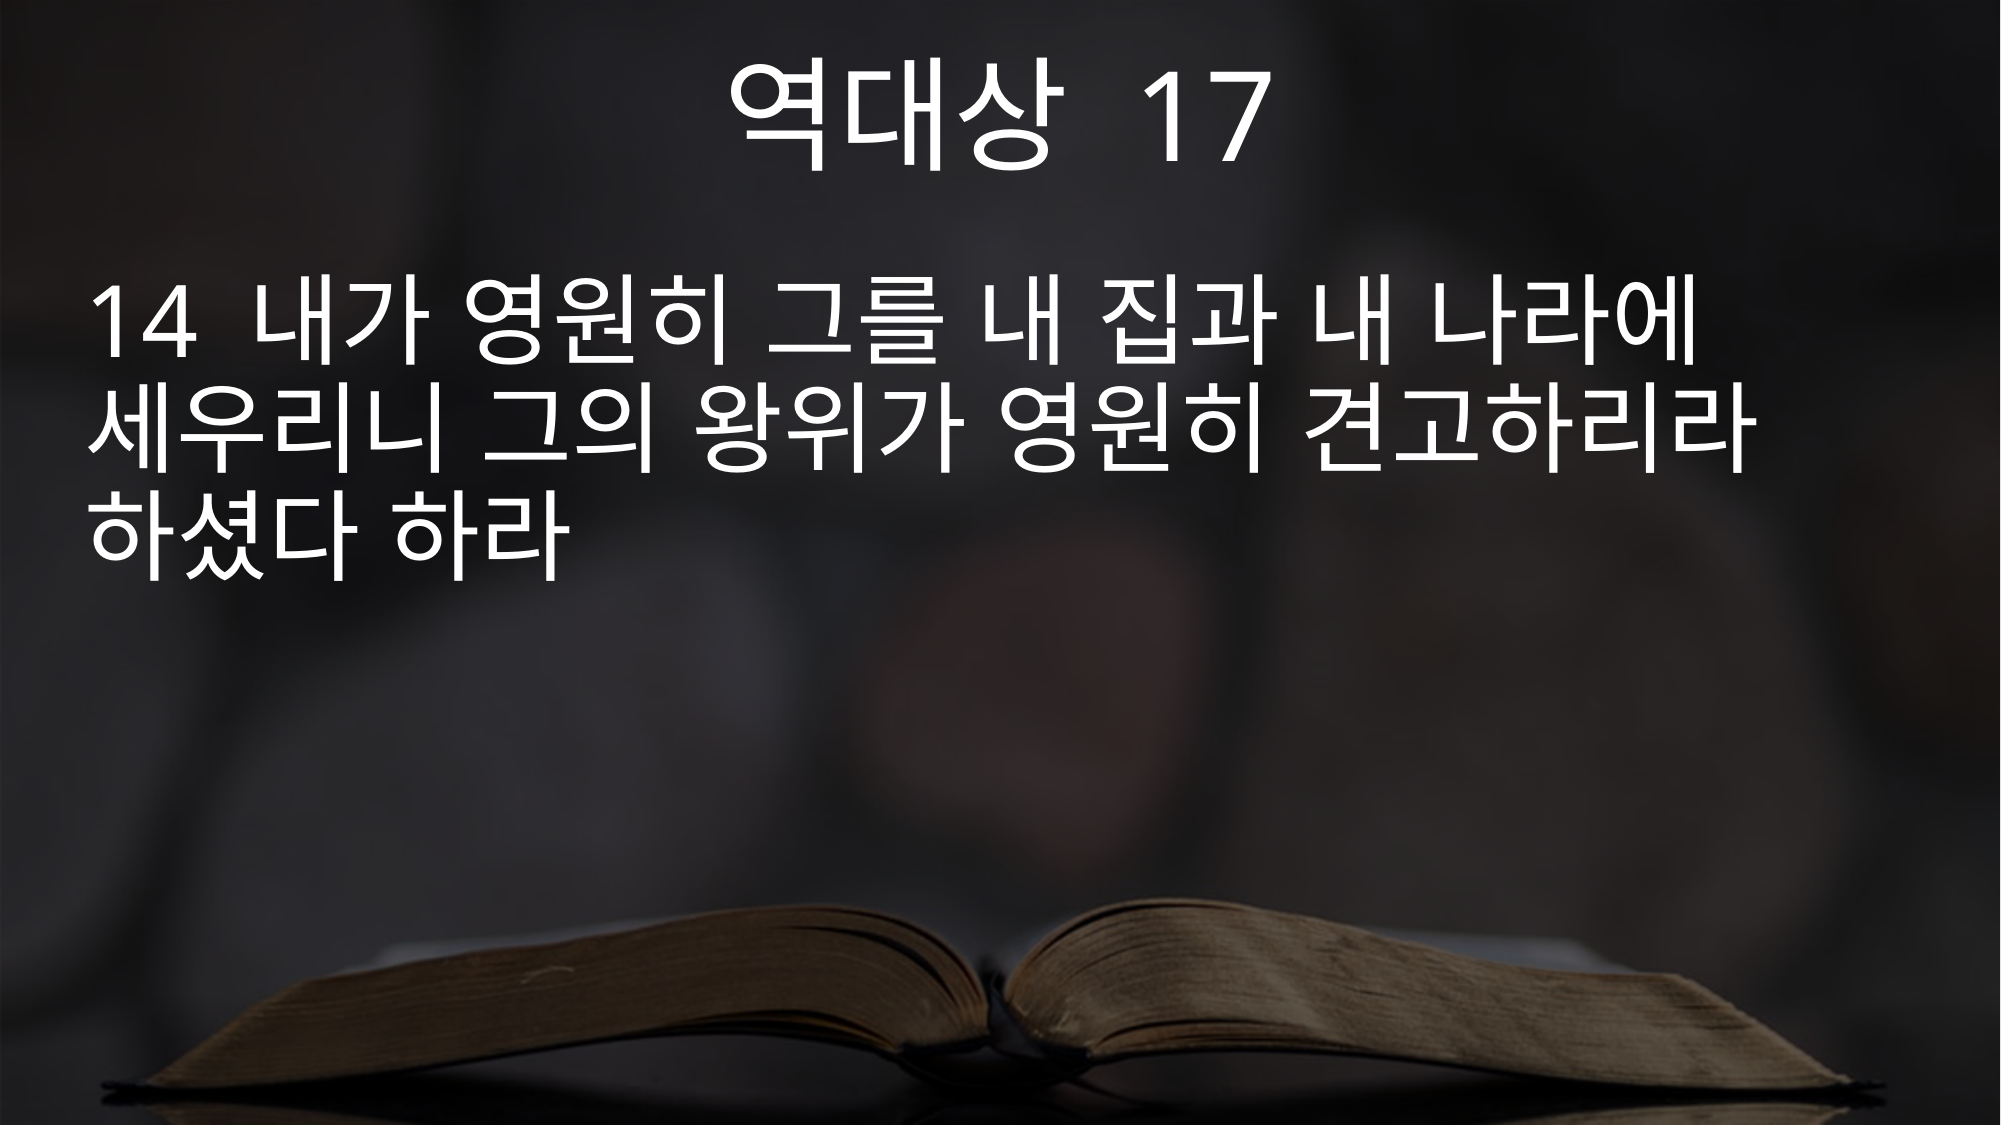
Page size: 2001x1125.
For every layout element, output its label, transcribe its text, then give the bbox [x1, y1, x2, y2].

footer 역대상 17 [0, 32, 2000, 192]
picture [0, 0, 2001, 1125]
list 14 내가 영원히 그를 내 집과 내 나라에 세우리니 그의 왕위가 영원히 견고하리라 하셨다 하라 [69, 263, 1953, 423]
